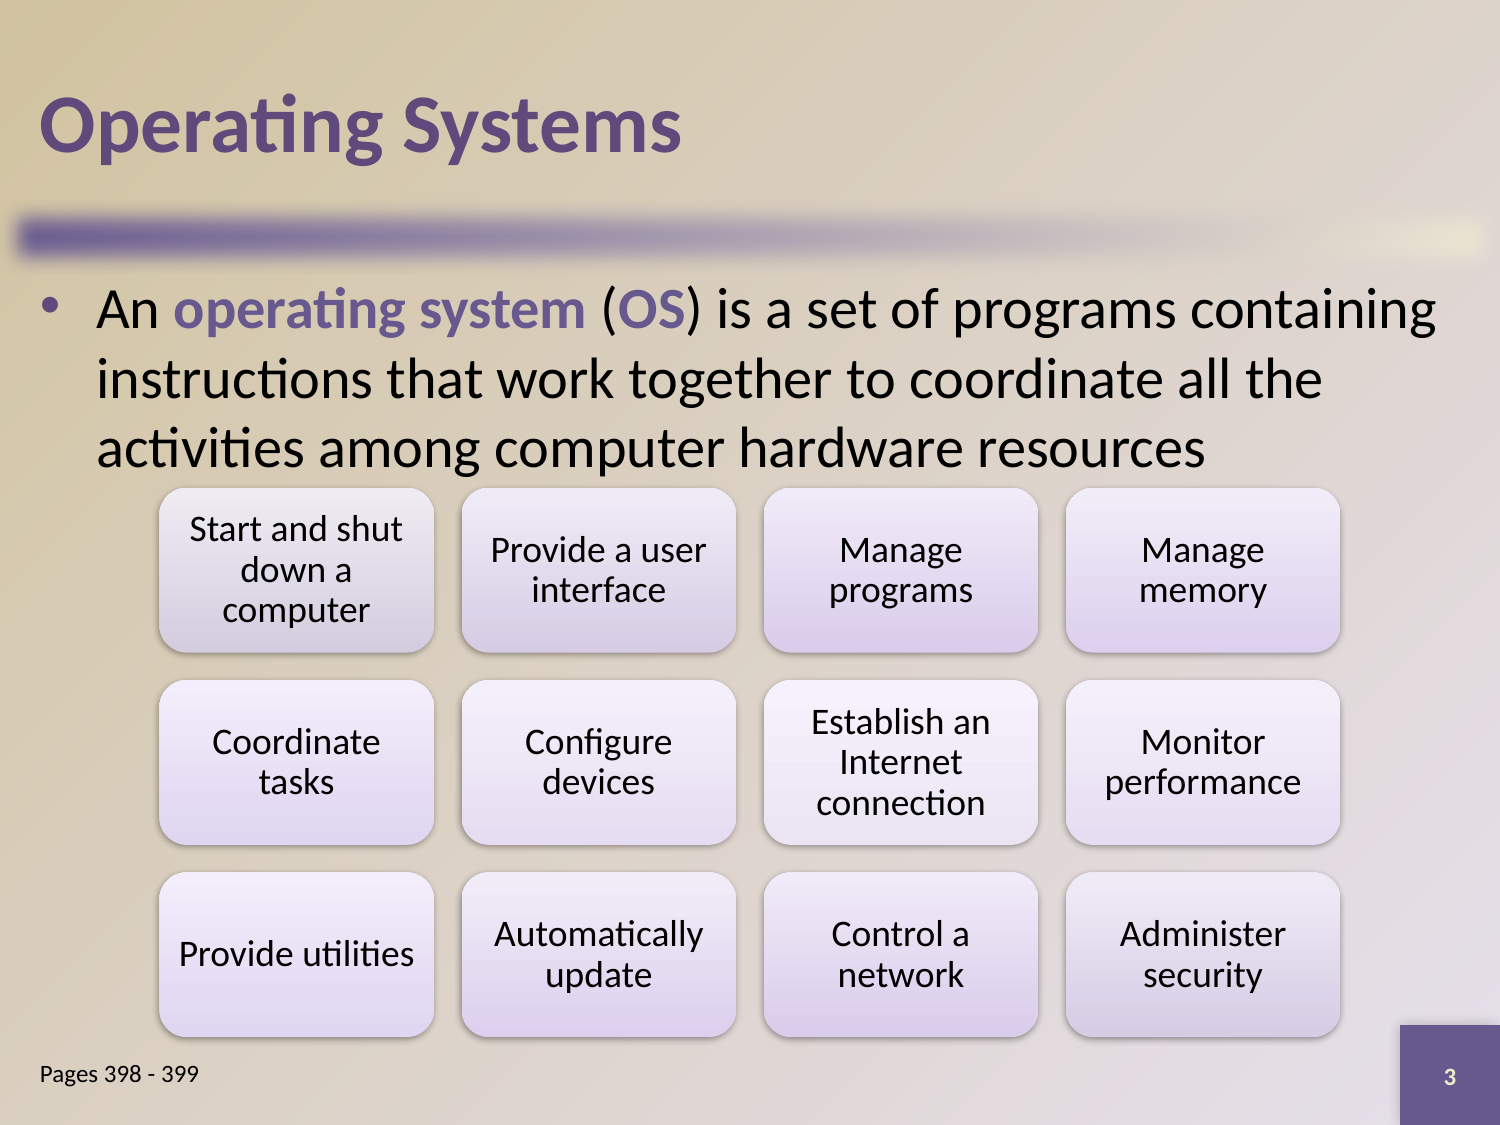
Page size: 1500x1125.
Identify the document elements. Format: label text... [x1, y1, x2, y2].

list An operating system (OS) is a set of programs containing instructions that work together to coordinate all the activities among computer hardware resources [24, 262, 1475, 486]
list Pages 398 - 399 [24, 1050, 300, 1125]
title Operating Systems [24, 24, 1475, 213]
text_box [24, 487, 1476, 1038]
slide_number 3 [1400, 1025, 1500, 1125]
